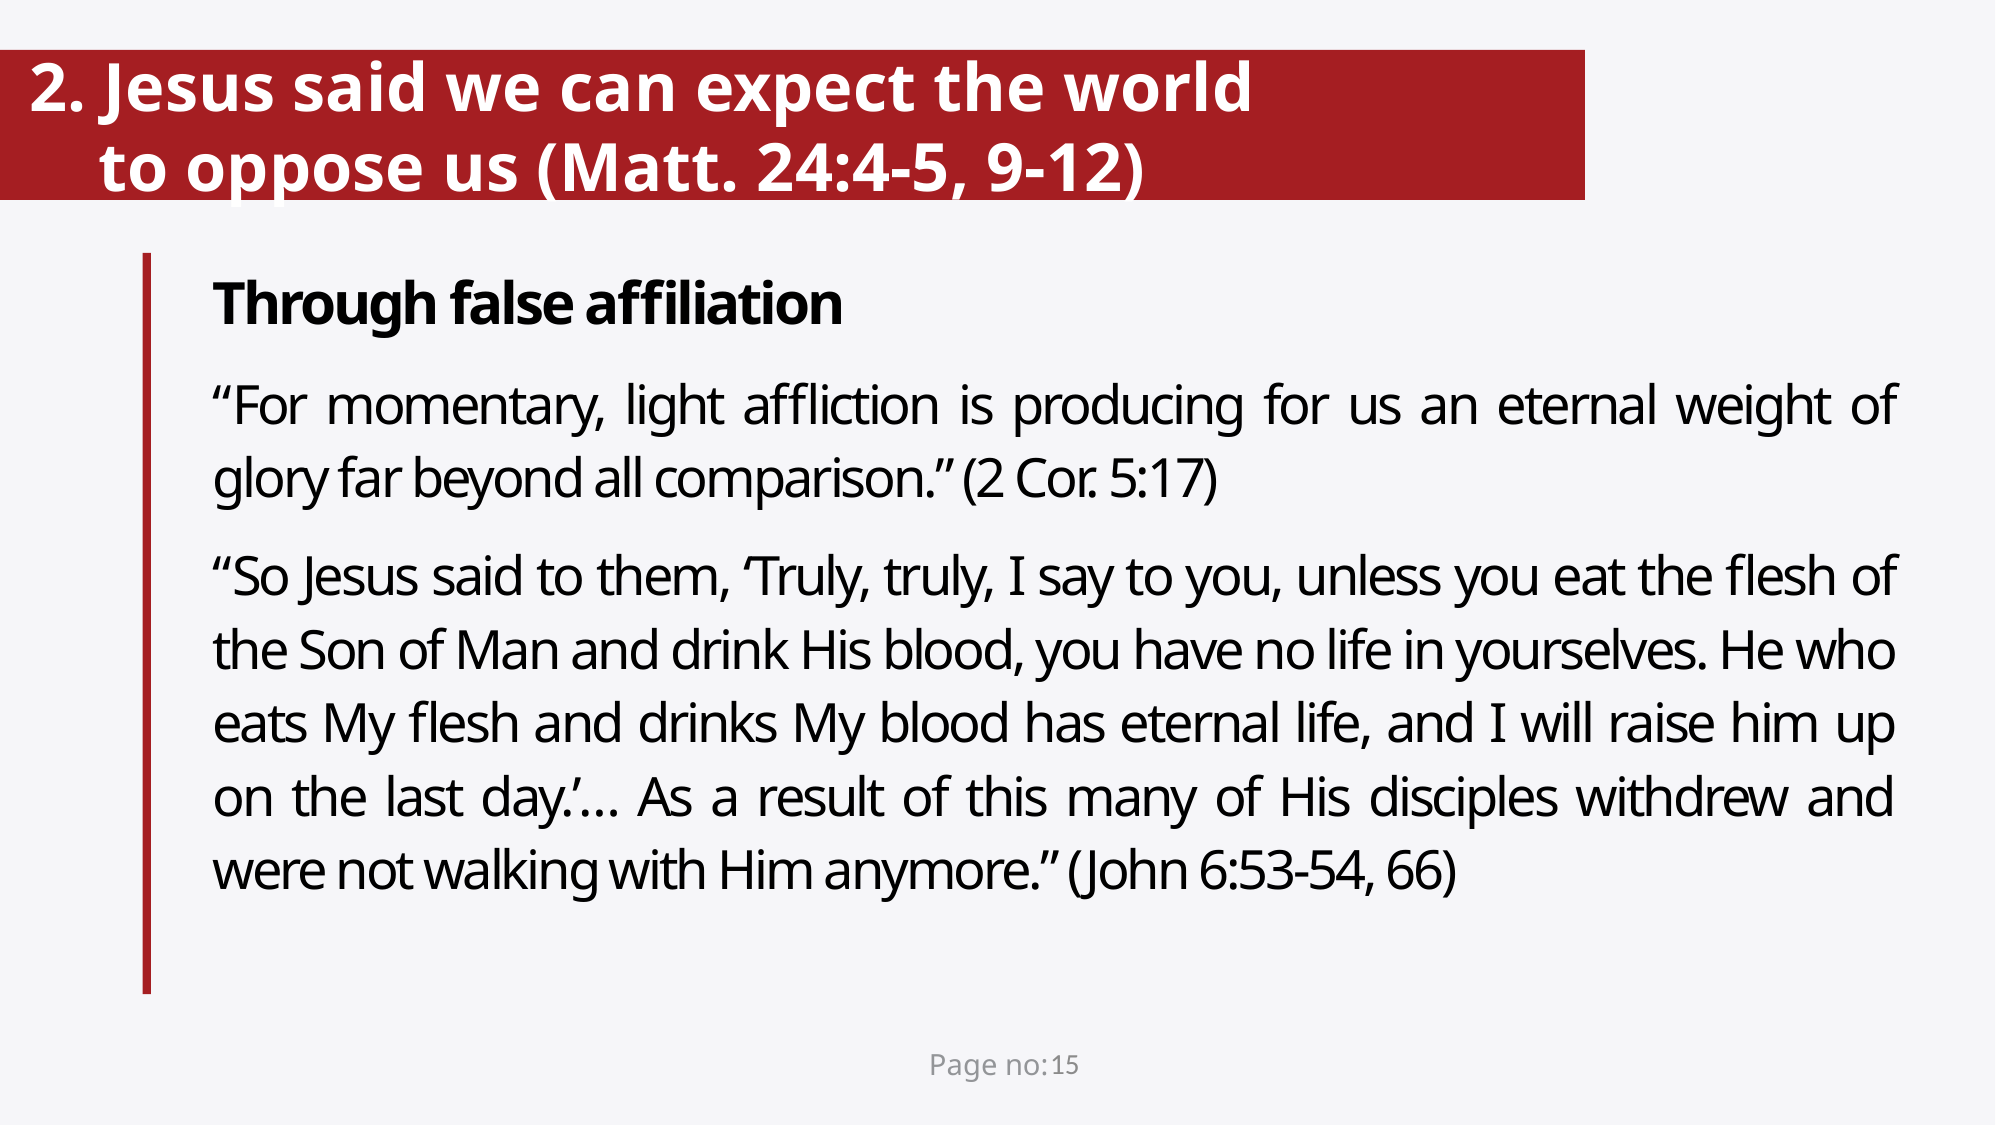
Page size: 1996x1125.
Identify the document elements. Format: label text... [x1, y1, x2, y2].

title 2. Jesus said we can expect the world to oppose us (Matt. 24:4-5, 9-12) [14, 62, 1810, 188]
subtitle Through false affiliation “For momentary, light affliction is producing for us an eternal weight of glory far beyond all comparison.” (2 Cor. 5:17) “So Jesus said to them, ‘Truly, truly, I say to you, unless you eat the flesh of the Son of Man and drink His blood, you have no life in yourselves. He who eats My flesh and drinks My blood has eternal life, and I will raise him up on the last day.’… As a result of this many of His disciples withdrew and were not walking with Him anymore.” (John 6:53-54, 66) [197, 249, 1910, 1000]
